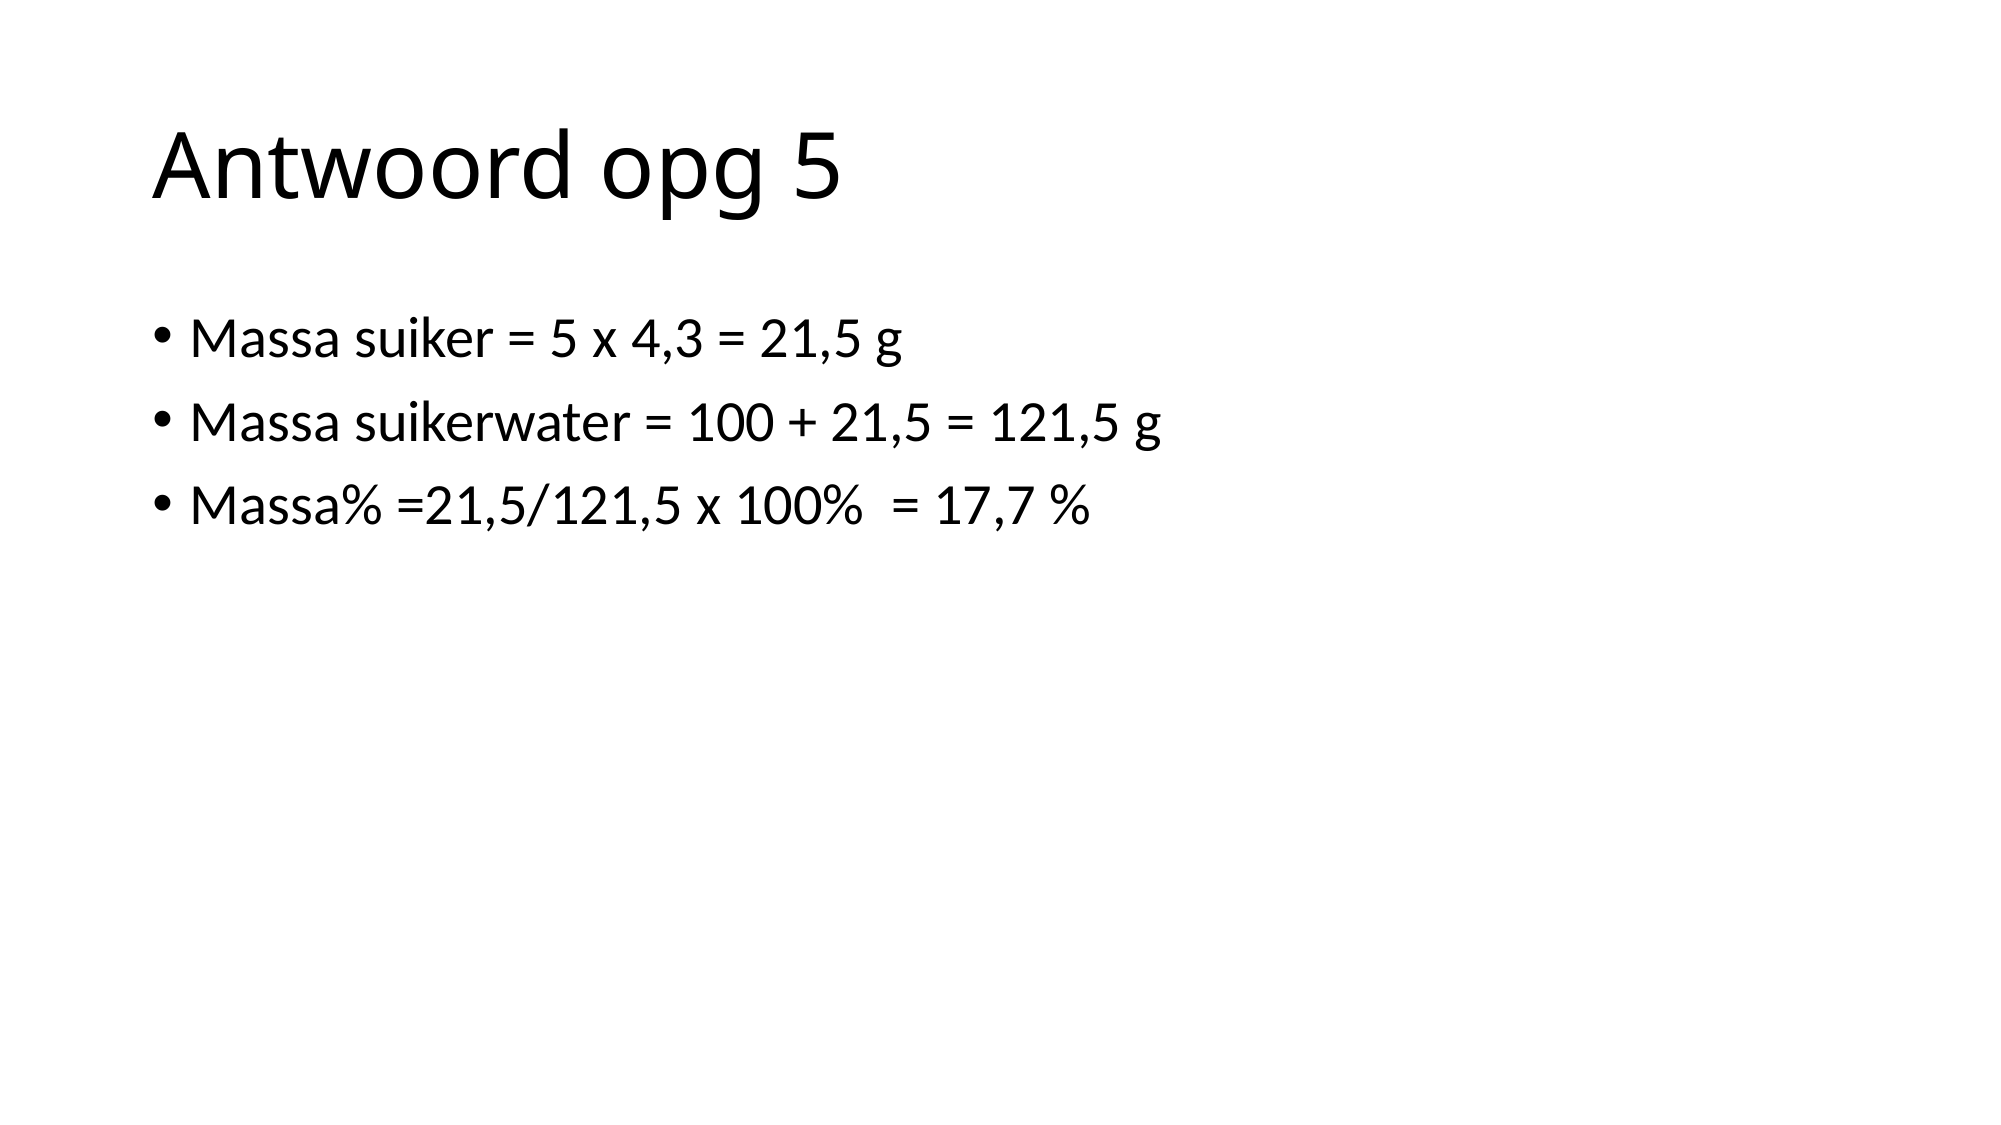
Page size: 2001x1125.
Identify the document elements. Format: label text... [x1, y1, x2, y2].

list Massa suiker = 5 x 4,3 = 21,5 g Massa suikerwater = 100 + 21,5 = 121,5 g Massa% =21,5/121,5 x 100% = 17,7 % [137, 299, 1863, 1014]
title Antwoord opg 5 [137, 59, 1863, 278]
